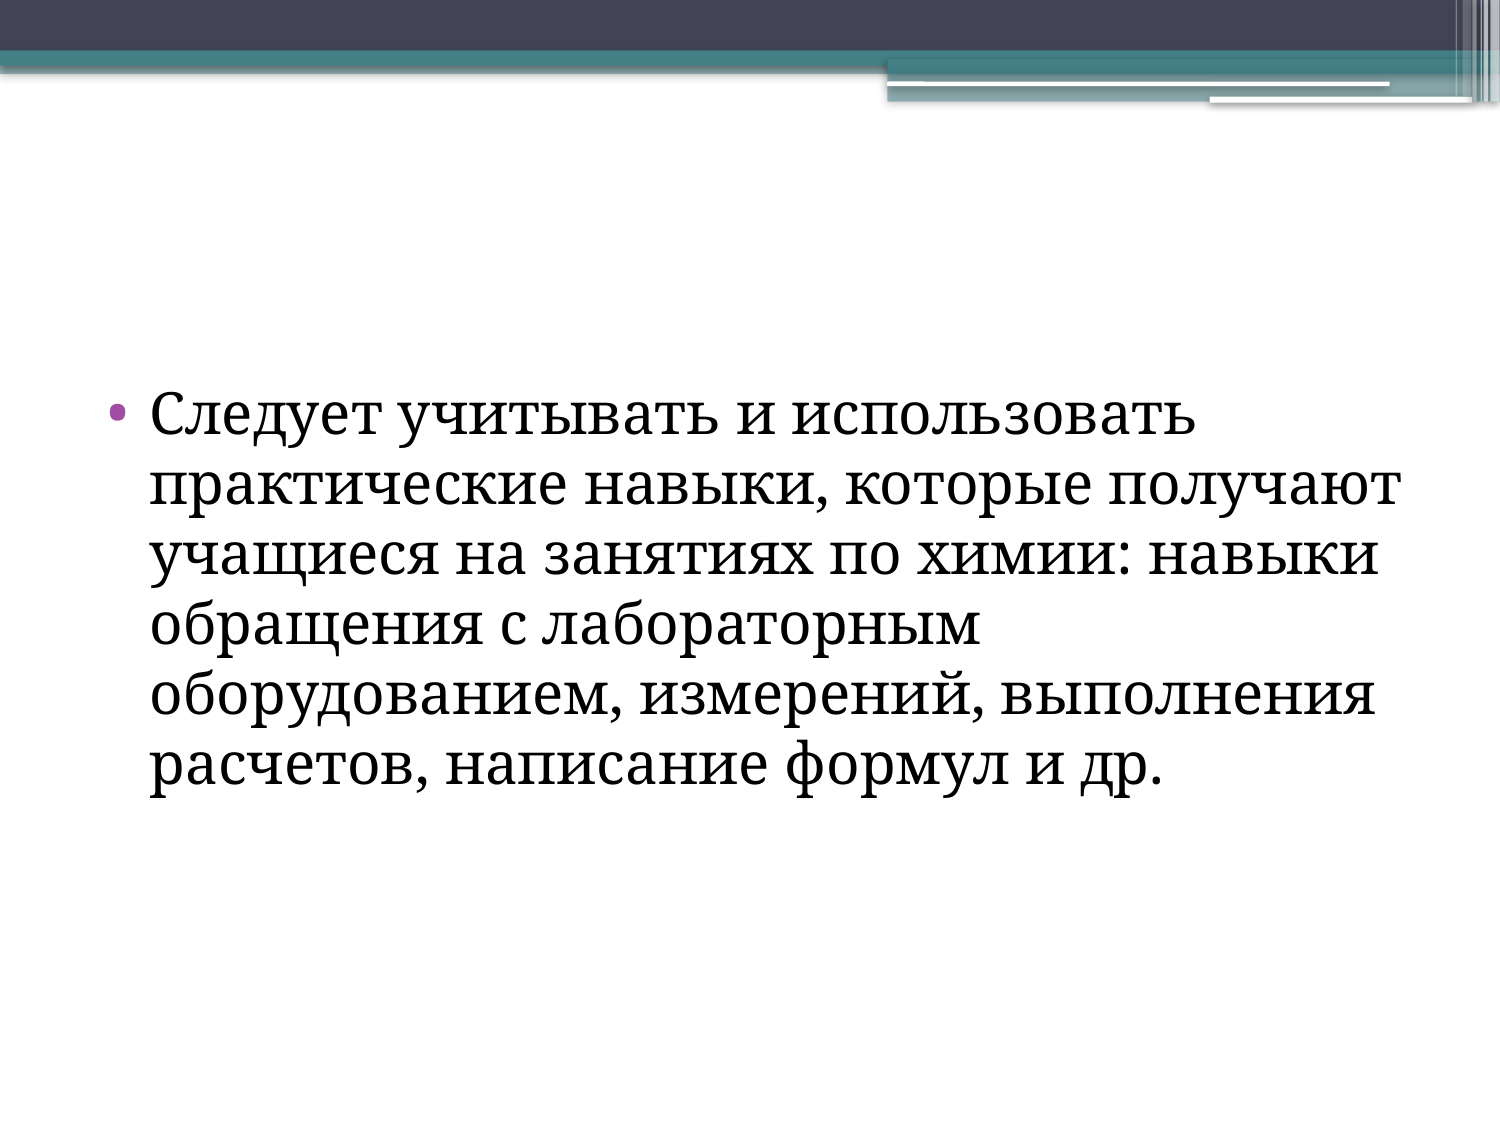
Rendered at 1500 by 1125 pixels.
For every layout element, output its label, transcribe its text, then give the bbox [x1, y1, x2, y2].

list Следует учитывать и использовать практические навыки, которые получают учащиеся на занятиях по химии: навыки обращения с лабораторным оборудованием, измерений, выполнения расчетов, написание формул и др. [75, 368, 1425, 1079]
